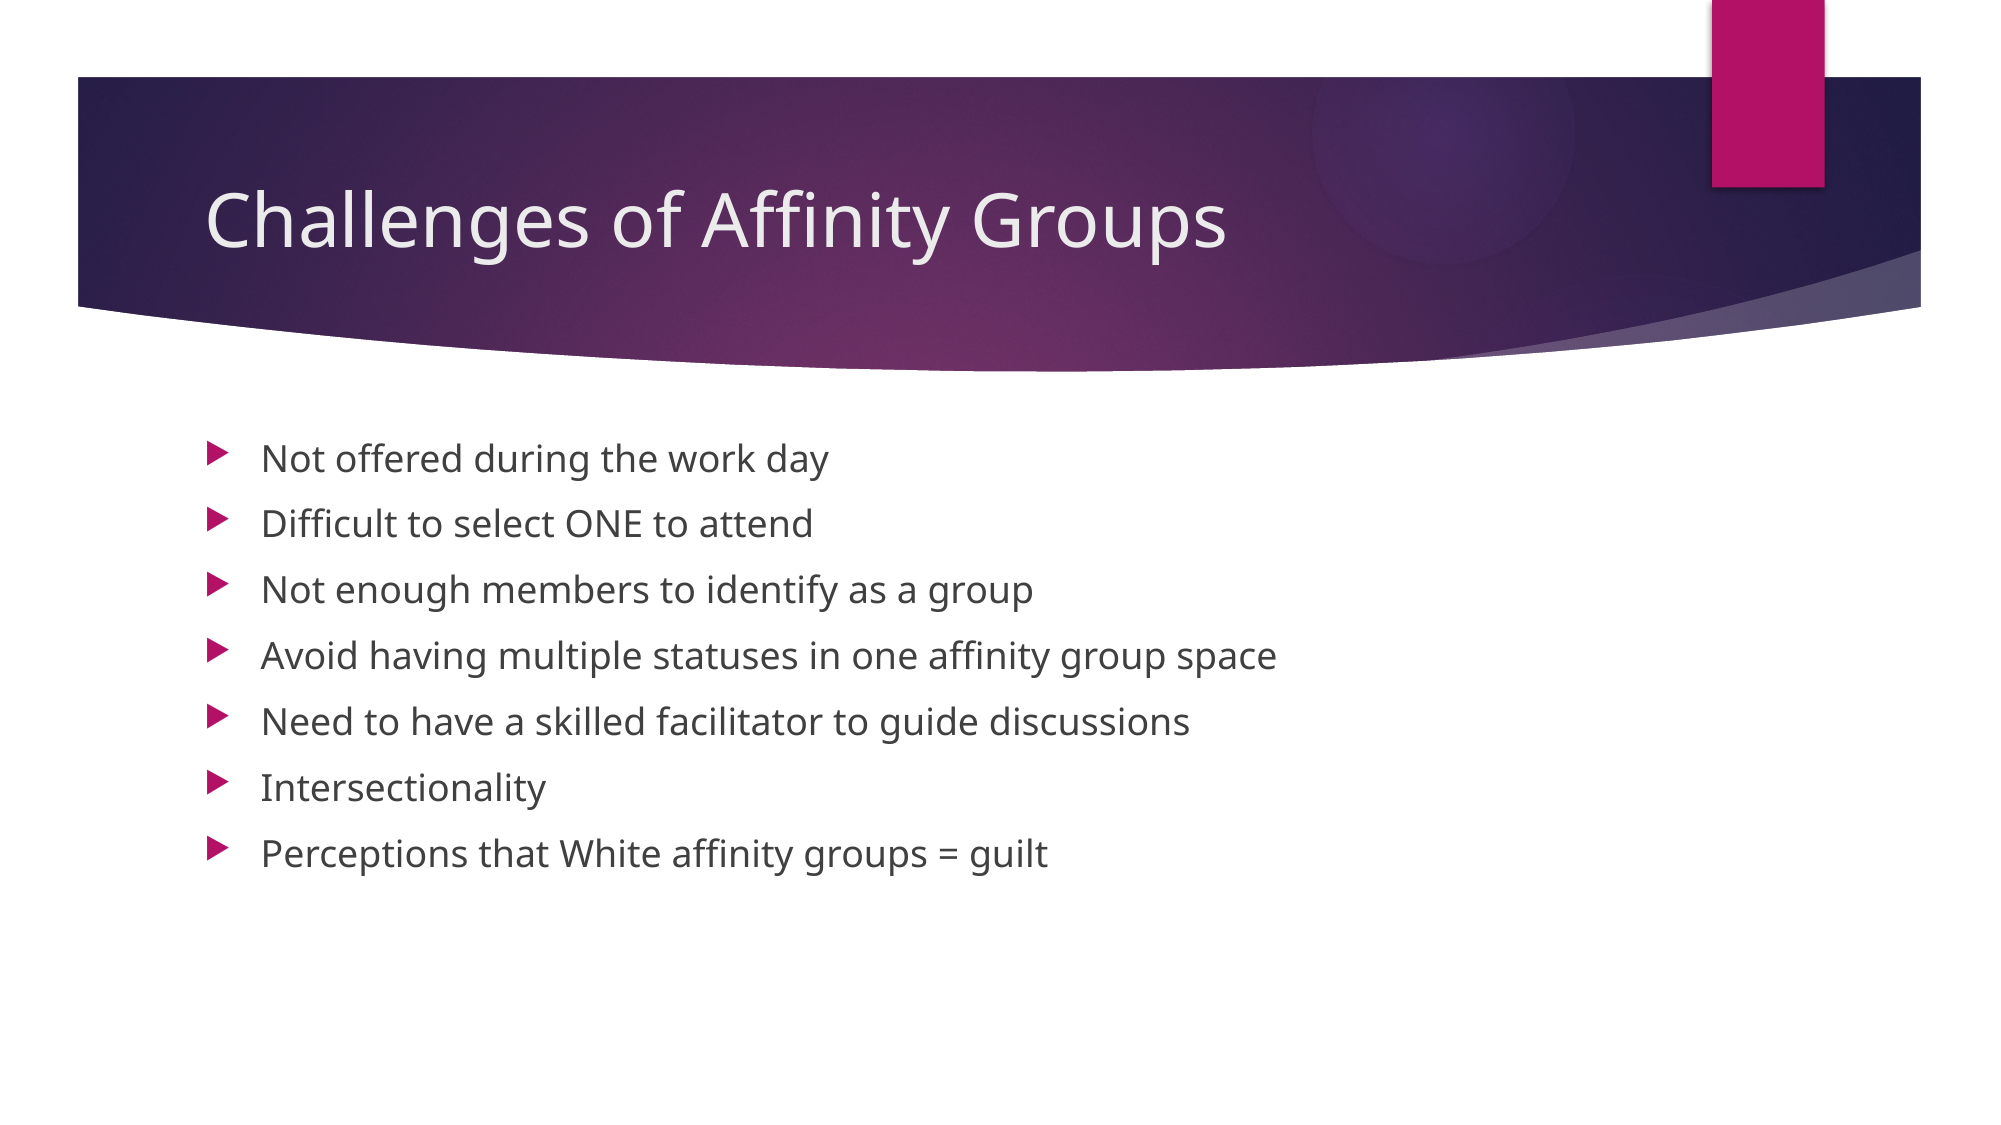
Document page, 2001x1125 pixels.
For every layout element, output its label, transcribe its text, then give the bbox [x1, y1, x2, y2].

title Challenges of Affinity Groups [189, 159, 1627, 276]
list Not offered during the work day Difficult to select ONE to attend Not enough members to identify as a group Avoid having multiple statuses in one affinity group space Need to have a skilled facilitator to guide discussions Intersectionality Perceptions that White affinity groups = guilt [189, 427, 1638, 988]
